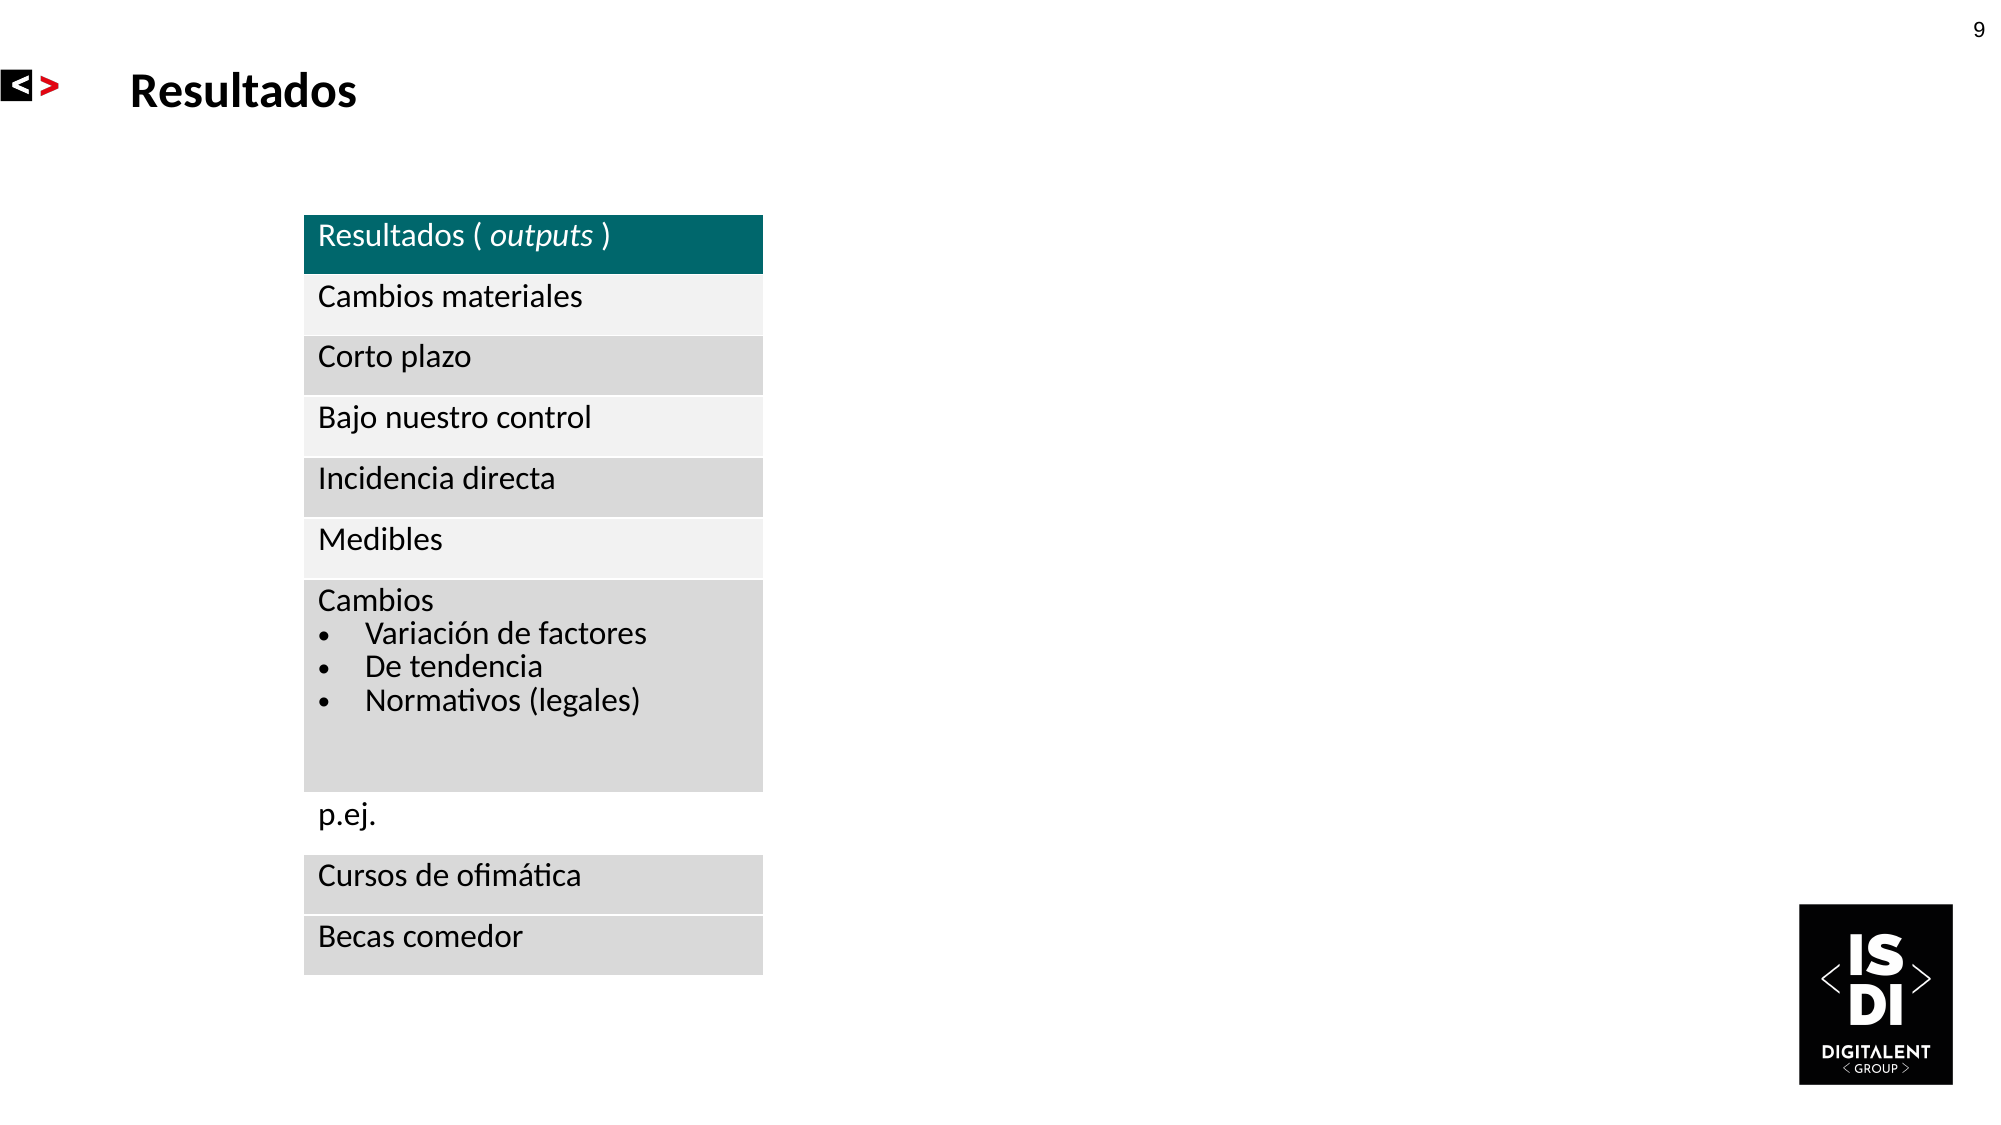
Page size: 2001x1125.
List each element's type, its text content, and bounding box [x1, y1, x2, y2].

picture [37, 74, 59, 99]
table_cell Corto plazo [304, 336, 763, 395]
table_cell Cursos de ofimática [304, 855, 763, 914]
title Resultados [115, 37, 1888, 137]
picture [1797, 902, 1955, 1087]
table_cell p.ej.​ [304, 794, 763, 853]
table_cell Cambios materiales [304, 275, 763, 335]
picture [7, 73, 33, 100]
table_cell Cambios Variación de factores De tendencia Normativos (legales) [304, 580, 763, 792]
table_cell Becas comedor [304, 916, 763, 975]
table_header Resultados ( outputs ) [304, 215, 763, 274]
table_cell Medibles [304, 519, 763, 578]
table_cell Incidencia directa [304, 458, 763, 517]
table_cell Bajo nuestro control [304, 397, 763, 456]
